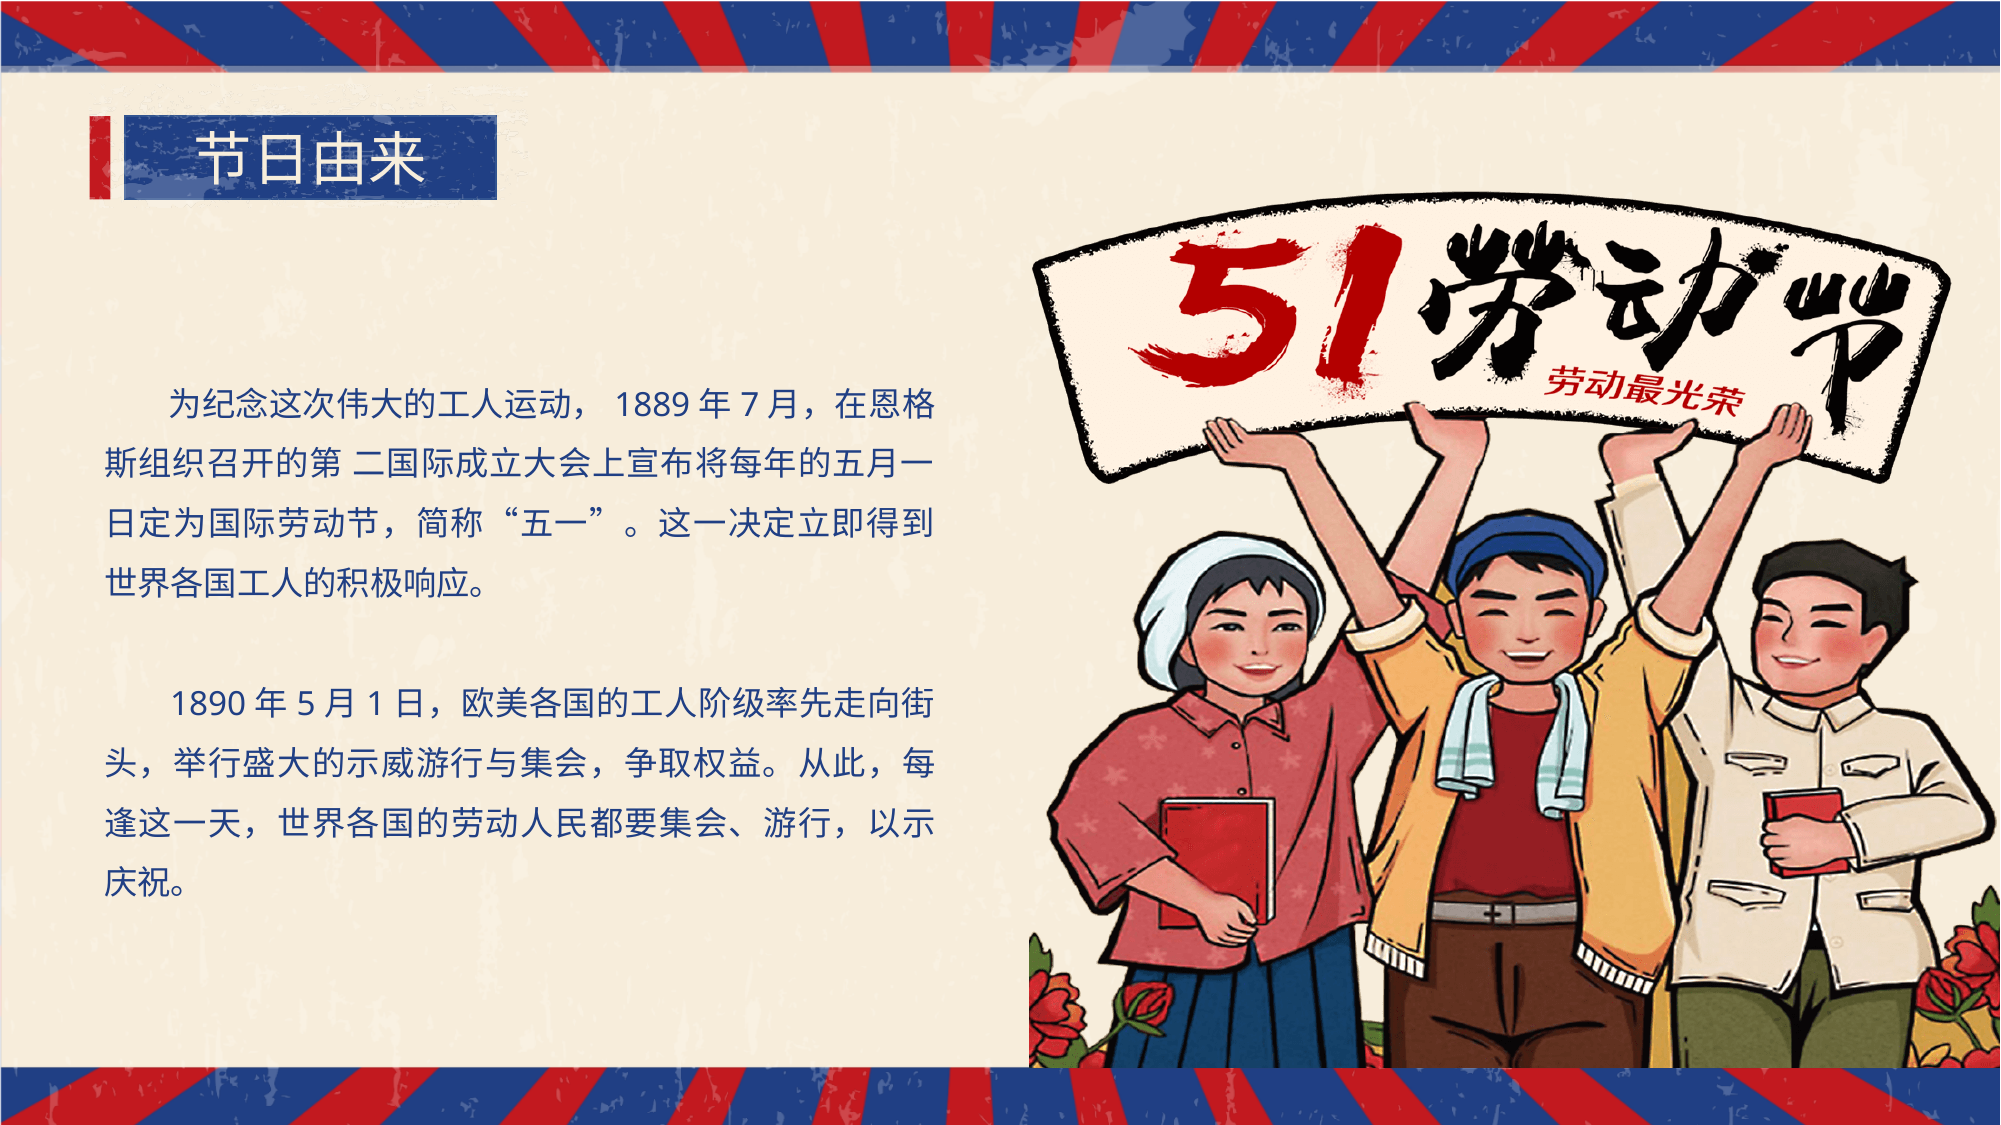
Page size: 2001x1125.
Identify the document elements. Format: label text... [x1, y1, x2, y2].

text_box 为纪念这次伟大的工人运动，1889年7月，在恩格斯组织召开的第 二国际成立大会上宣布将每年的五月一日定为国际劳动节，简称“五一”。这一决定立即得到世界各国工人的积极响应。 1890年5月1日，欧美各国的工人阶级率先走向街头，举行盛大的示威游行与集会，争取权益。从此，每逢这一天，世界各国的劳动人民都要集会、游行，以示庆祝。 [89, 355, 951, 910]
picture [2, 2, 2000, 1125]
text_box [89, 84, 527, 208]
